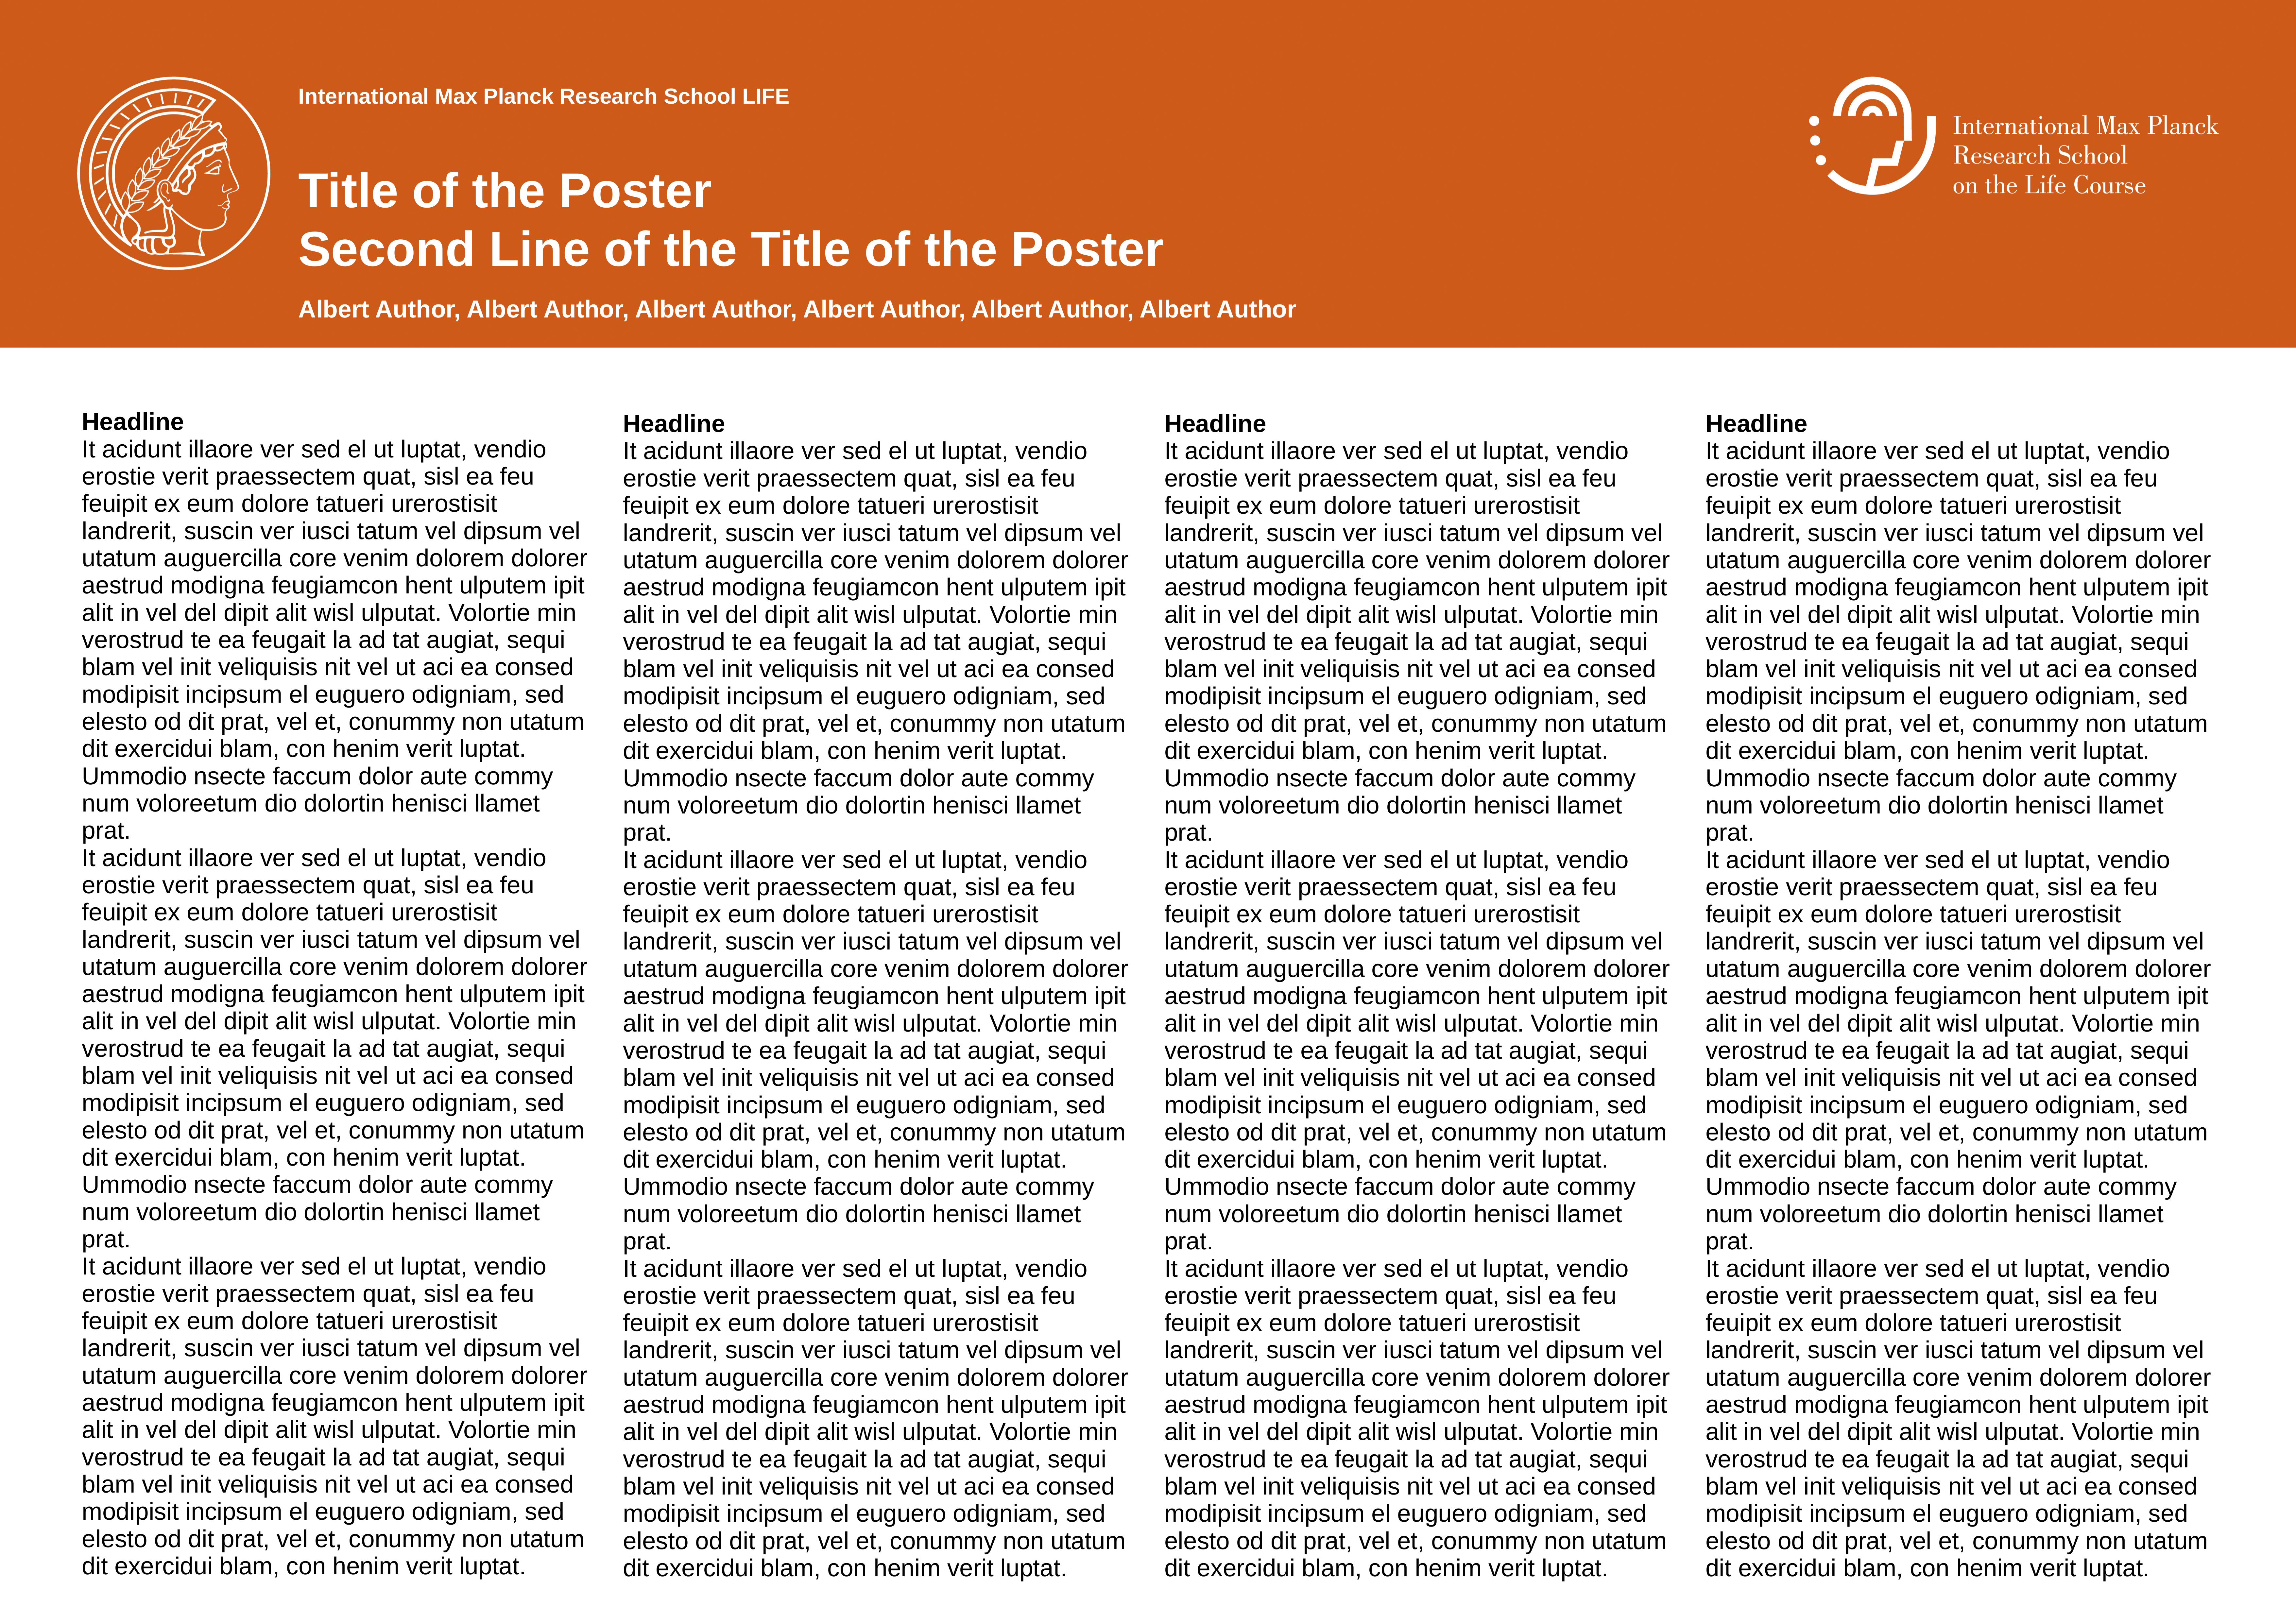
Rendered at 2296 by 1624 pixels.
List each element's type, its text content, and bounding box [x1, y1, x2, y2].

picture [0, 0, 2296, 348]
text_box Headline It acidunt illaore ver sed el ut luptat, vendio erostie verit praessectem quat, sisl ea feu feuipit ex eum dolore tatueri urerostisit landrerit, suscin ver iusci tatum vel dipsum vel utatum auguercilla core venim dolorem dolorer aestrud modigna feugiamcon hent ulputem ipit alit in vel del dipit alit wisl ulputat. Volortie min verostrud te ea feugait la ad tat augiat, sequi blam vel init veliquisis nit vel ut aci ea consed modipisit incipsum el euguero odigniam, sed elesto od dit prat, vel et, conummy non utatum dit exercidui blam, con henim verit luptat. Ummodio nsecte faccum dolor aute commy num voloreetum dio dolortin henisci llamet prat. It acidunt illaore ver sed el ut luptat, vendio erostie verit praessectem quat, sisl ea feu feuipit ex eum dolore tatueri urerostisit landrerit, suscin ver iusci tatum vel dipsum vel utatum auguercilla core venim dolorem dolorer aestrud modigna feugiamcon hent ulputem ipit alit in vel del dipit alit wisl ulputat. Volortie min verostrud te ea feugait la ad tat augiat, sequi blam vel init veliquisis nit vel ut aci ea consed modipisit incipsum el euguero odigniam, sed elesto od dit prat, vel et, conummy non utatum dit exercidui blam, con henim verit luptat. Ummodio nsecte faccum dolor aute commy num voloreetum dio dolortin henisci llamet prat. It acidunt illaore ver sed el ut luptat, vendio erostie verit praessectem quat, sisl ea feu feuipit ex eum dolore tatueri urerostisit landrerit, suscin ver iusci tatum vel dipsum vel utatum auguercilla core venim dolorem dolorer aestrud modigna feugiamcon hent ulputem ipit alit in vel del dipit alit wisl ulputat. Volortie min verostrud te ea feugait la ad tat augiat, sequi blam vel init veliquisis nit vel ut aci ea consed modipisit incipsum el euguero odigniam, sed elesto od dit prat, vel et, conummy non utatum dit exercidui blam, con henim verit luptat. [618, 407, 1136, 1584]
text_box Headline It acidunt illaore ver sed el ut luptat, vendio erostie verit praessectem quat, sisl ea feu feuipit ex eum dolore tatueri urerostisit landrerit, suscin ver iusci tatum vel dipsum vel utatum auguercilla core venim dolorem dolorer aestrud modigna feugiamcon hent ulputem ipit alit in vel del dipit alit wisl ulputat. Volortie min verostrud te ea feugait la ad tat augiat, sequi blam vel init veliquisis nit vel ut aci ea consed modipisit incipsum el euguero odigniam, sed elesto od dit prat, vel et, conummy non utatum dit exercidui blam, con henim verit luptat. Ummodio nsecte faccum dolor aute commy num voloreetum dio dolortin henisci llamet prat. It acidunt illaore ver sed el ut luptat, vendio erostie verit praessectem quat, sisl ea feu feuipit ex eum dolore tatueri urerostisit landrerit, suscin ver iusci tatum vel dipsum vel utatum auguercilla core venim dolorem dolorer aestrud modigna feugiamcon hent ulputem ipit alit in vel del dipit alit wisl ulputat. Volortie min verostrud te ea feugait la ad tat augiat, sequi blam vel init veliquisis nit vel ut aci ea consed modipisit incipsum el euguero odigniam, sed elesto od dit prat, vel et, conummy non utatum dit exercidui blam, con henim verit luptat. Ummodio nsecte faccum dolor aute commy num voloreetum dio dolortin henisci llamet prat. It acidunt illaore ver sed el ut luptat, vendio erostie verit praessectem quat, sisl ea feu feuipit ex eum dolore tatueri urerostisit landrerit, suscin ver iusci tatum vel dipsum vel utatum auguercilla core venim dolorem dolorer aestrud modigna feugiamcon hent ulputem ipit alit in vel del dipit alit wisl ulputat. Volortie min verostrud te ea feugait la ad tat augiat, sequi blam vel init veliquisis nit vel ut aci ea consed modipisit incipsum el euguero odigniam, sed elesto od dit prat, vel et, conummy non utatum dit exercidui blam, con henim verit luptat. [1159, 407, 1677, 1584]
text_box Headline It acidunt illaore ver sed el ut luptat, vendio erostie verit praessectem quat, sisl ea feu feuipit ex eum dolore tatueri urerostisit landrerit, suscin ver iusci tatum vel dipsum vel utatum auguercilla core venim dolorem dolorer aestrud modigna feugiamcon hent ulputem ipit alit in vel del dipit alit wisl ulputat. Volortie min verostrud te ea feugait la ad tat augiat, sequi blam vel init veliquisis nit vel ut aci ea consed modipisit incipsum el euguero odigniam, sed elesto od dit prat, vel et, conummy non utatum dit exercidui blam, con henim verit luptat. Ummodio nsecte faccum dolor aute commy num voloreetum dio dolortin henisci llamet prat. It acidunt illaore ver sed el ut luptat, vendio erostie verit praessectem quat, sisl ea feu feuipit ex eum dolore tatueri urerostisit landrerit, suscin ver iusci tatum vel dipsum vel utatum auguercilla core venim dolorem dolorer aestrud modigna feugiamcon hent ulputem ipit alit in vel del dipit alit wisl ulputat. Volortie min verostrud te ea feugait la ad tat augiat, sequi blam vel init veliquisis nit vel ut aci ea consed modipisit incipsum el euguero odigniam, sed elesto od dit prat, vel et, conummy non utatum dit exercidui blam, con henim verit luptat. Ummodio nsecte faccum dolor aute commy num voloreetum dio dolortin henisci llamet prat. It acidunt illaore ver sed el ut luptat, vendio erostie verit praessectem quat, sisl ea feu feuipit ex eum dolore tatueri urerostisit landrerit, suscin ver iusci tatum vel dipsum vel utatum auguercilla core venim dolorem dolorer aestrud modigna feugiamcon hent ulputem ipit alit in vel del dipit alit wisl ulputat. Volortie min verostrud te ea feugait la ad tat augiat, sequi blam vel init veliquisis nit vel ut aci ea consed modipisit incipsum el euguero odigniam, sed elesto od dit prat, vel et, conummy non utatum dit exercidui blam, con henim verit luptat. [77, 405, 595, 1582]
text_box Headline It acidunt illaore ver sed el ut luptat, vendio erostie verit praessectem quat, sisl ea feu feuipit ex eum dolore tatueri urerostisit landrerit, suscin ver iusci tatum vel dipsum vel utatum auguercilla core venim dolorem dolorer aestrud modigna feugiamcon hent ulputem ipit alit in vel del dipit alit wisl ulputat. Volortie min verostrud te ea feugait la ad tat augiat, sequi blam vel init veliquisis nit vel ut aci ea consed modipisit incipsum el euguero odigniam, sed elesto od dit prat, vel et, conummy non utatum dit exercidui blam, con henim verit luptat. Ummodio nsecte faccum dolor aute commy num voloreetum dio dolortin henisci llamet prat. It acidunt illaore ver sed el ut luptat, vendio erostie verit praessectem quat, sisl ea feu feuipit ex eum dolore tatueri urerostisit landrerit, suscin ver iusci tatum vel dipsum vel utatum auguercilla core venim dolorem dolorer aestrud modigna feugiamcon hent ulputem ipit alit in vel del dipit alit wisl ulputat. Volortie min verostrud te ea feugait la ad tat augiat, sequi blam vel init veliquisis nit vel ut aci ea consed modipisit incipsum el euguero odigniam, sed elesto od dit prat, vel et, conummy non utatum dit exercidui blam, con henim verit luptat. Ummodio nsecte faccum dolor aute commy num voloreetum dio dolortin henisci llamet prat. It acidunt illaore ver sed el ut luptat, vendio erostie verit praessectem quat, sisl ea feu feuipit ex eum dolore tatueri urerostisit landrerit, suscin ver iusci tatum vel dipsum vel utatum auguercilla core venim dolorem dolorer aestrud modigna feugiamcon hent ulputem ipit alit in vel del dipit alit wisl ulputat. Volortie min verostrud te ea feugait la ad tat augiat, sequi blam vel init veliquisis nit vel ut aci ea consed modipisit incipsum el euguero odigniam, sed elesto od dit prat, vel et, conummy non utatum dit exercidui blam, con henim verit luptat. [1701, 407, 2219, 1584]
